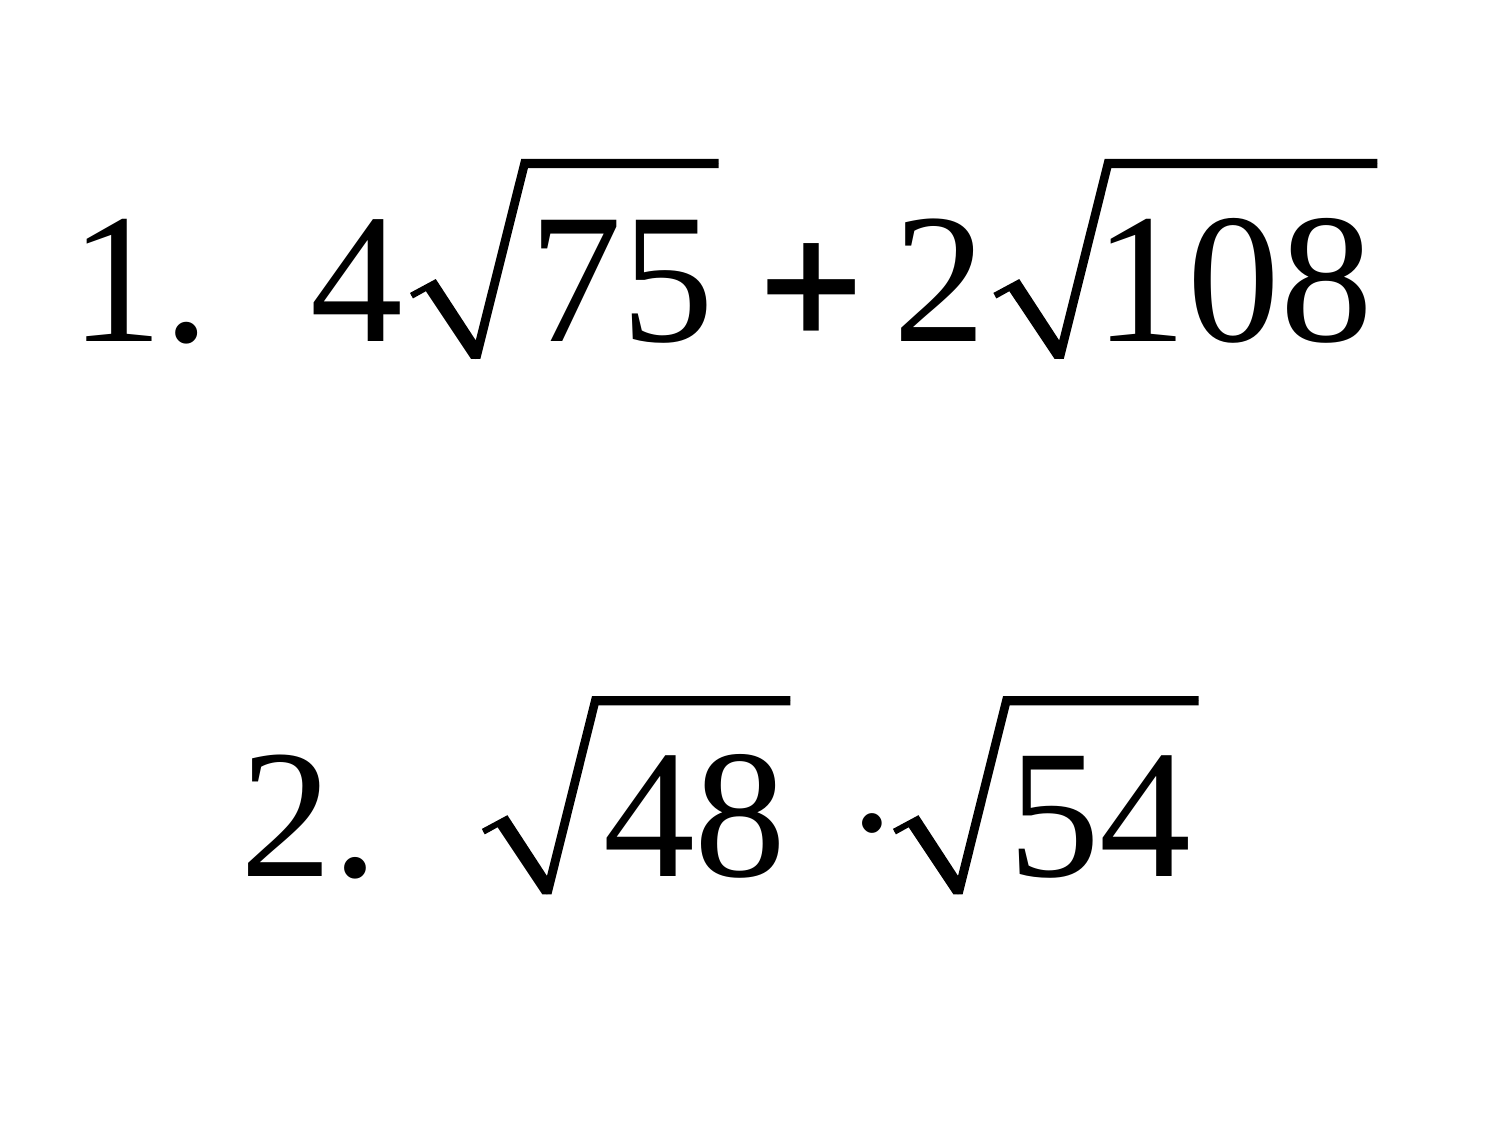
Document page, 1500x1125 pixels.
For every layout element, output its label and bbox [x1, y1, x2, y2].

text_box [224, 674, 1226, 914]
text_box [74, 137, 1401, 379]
